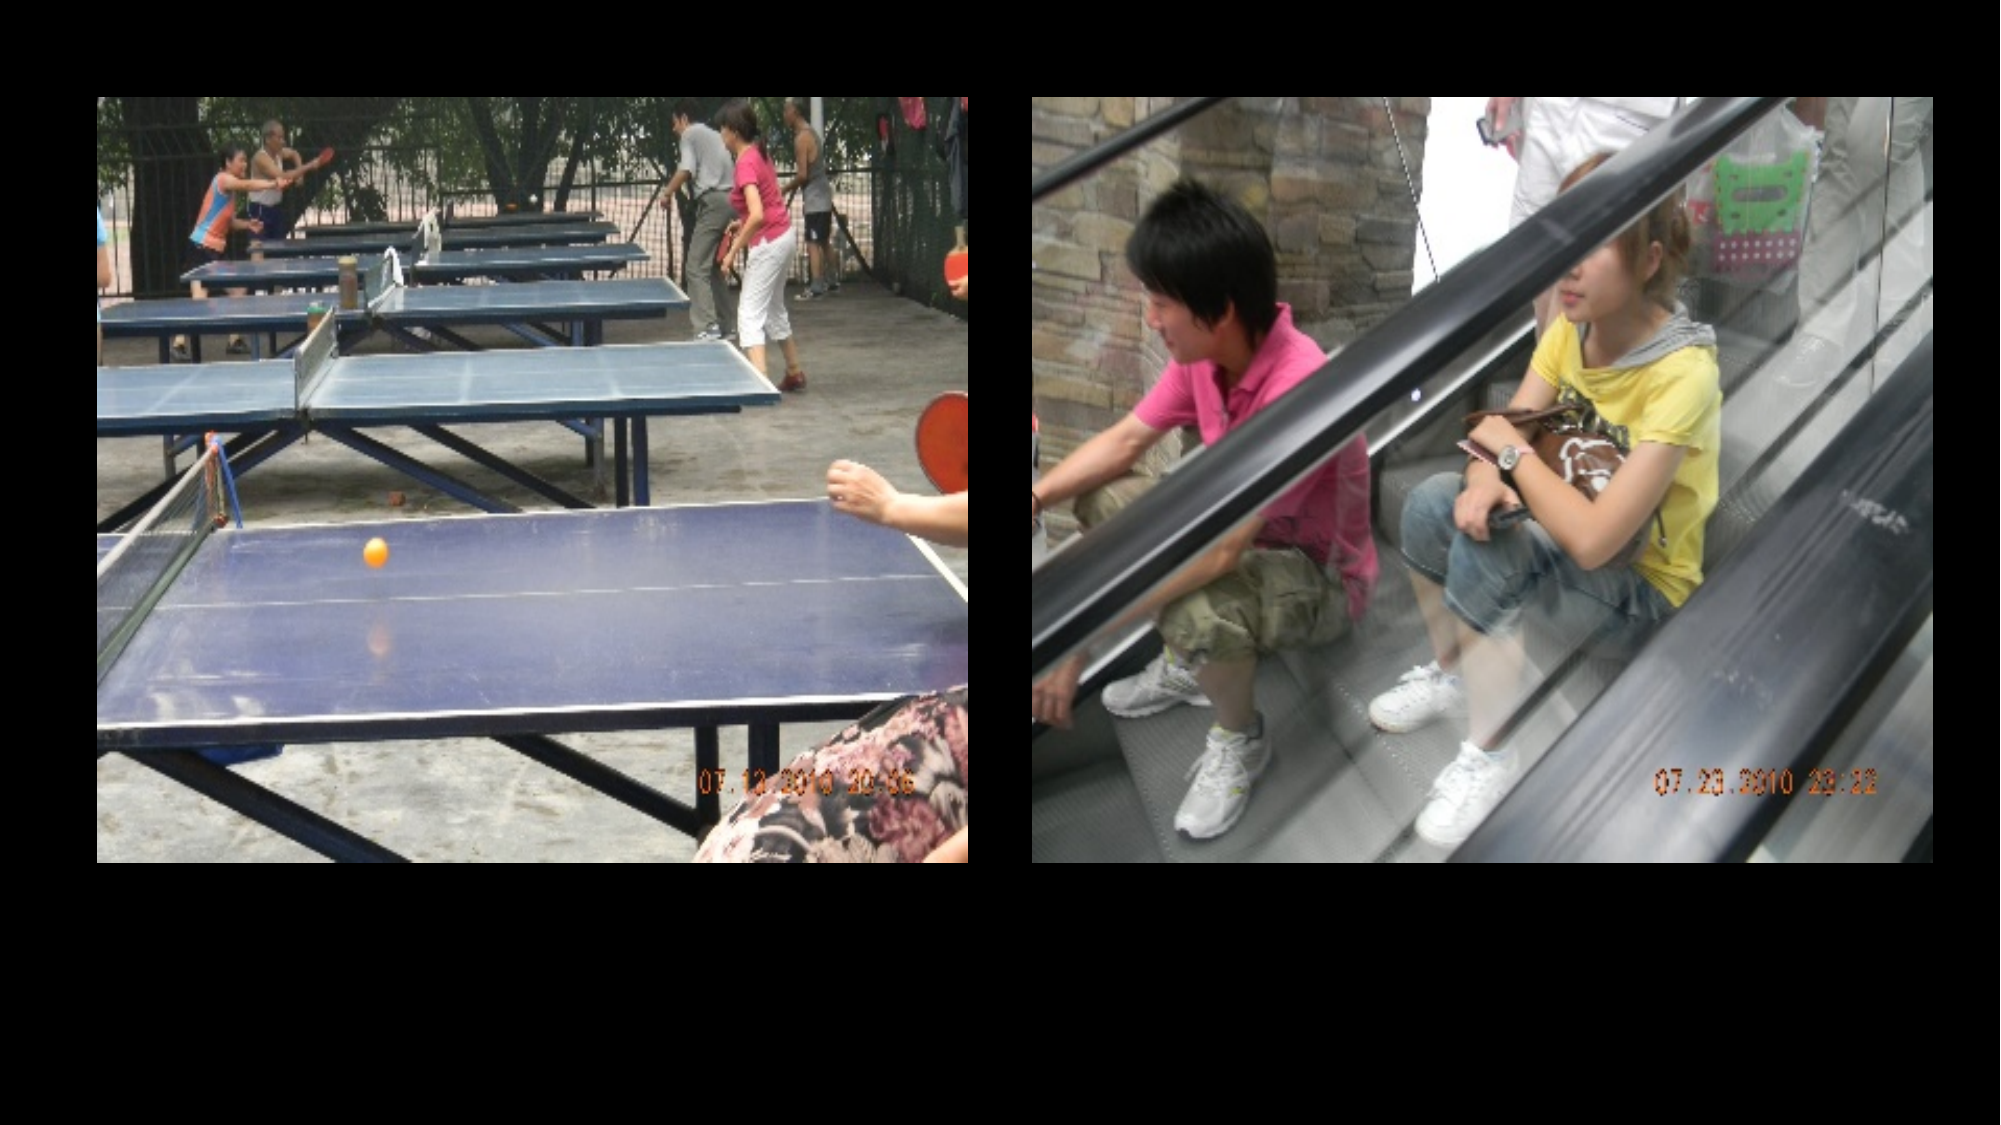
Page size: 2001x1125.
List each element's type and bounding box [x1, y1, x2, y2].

picture [1032, 97, 1933, 863]
picture [97, 97, 968, 863]
